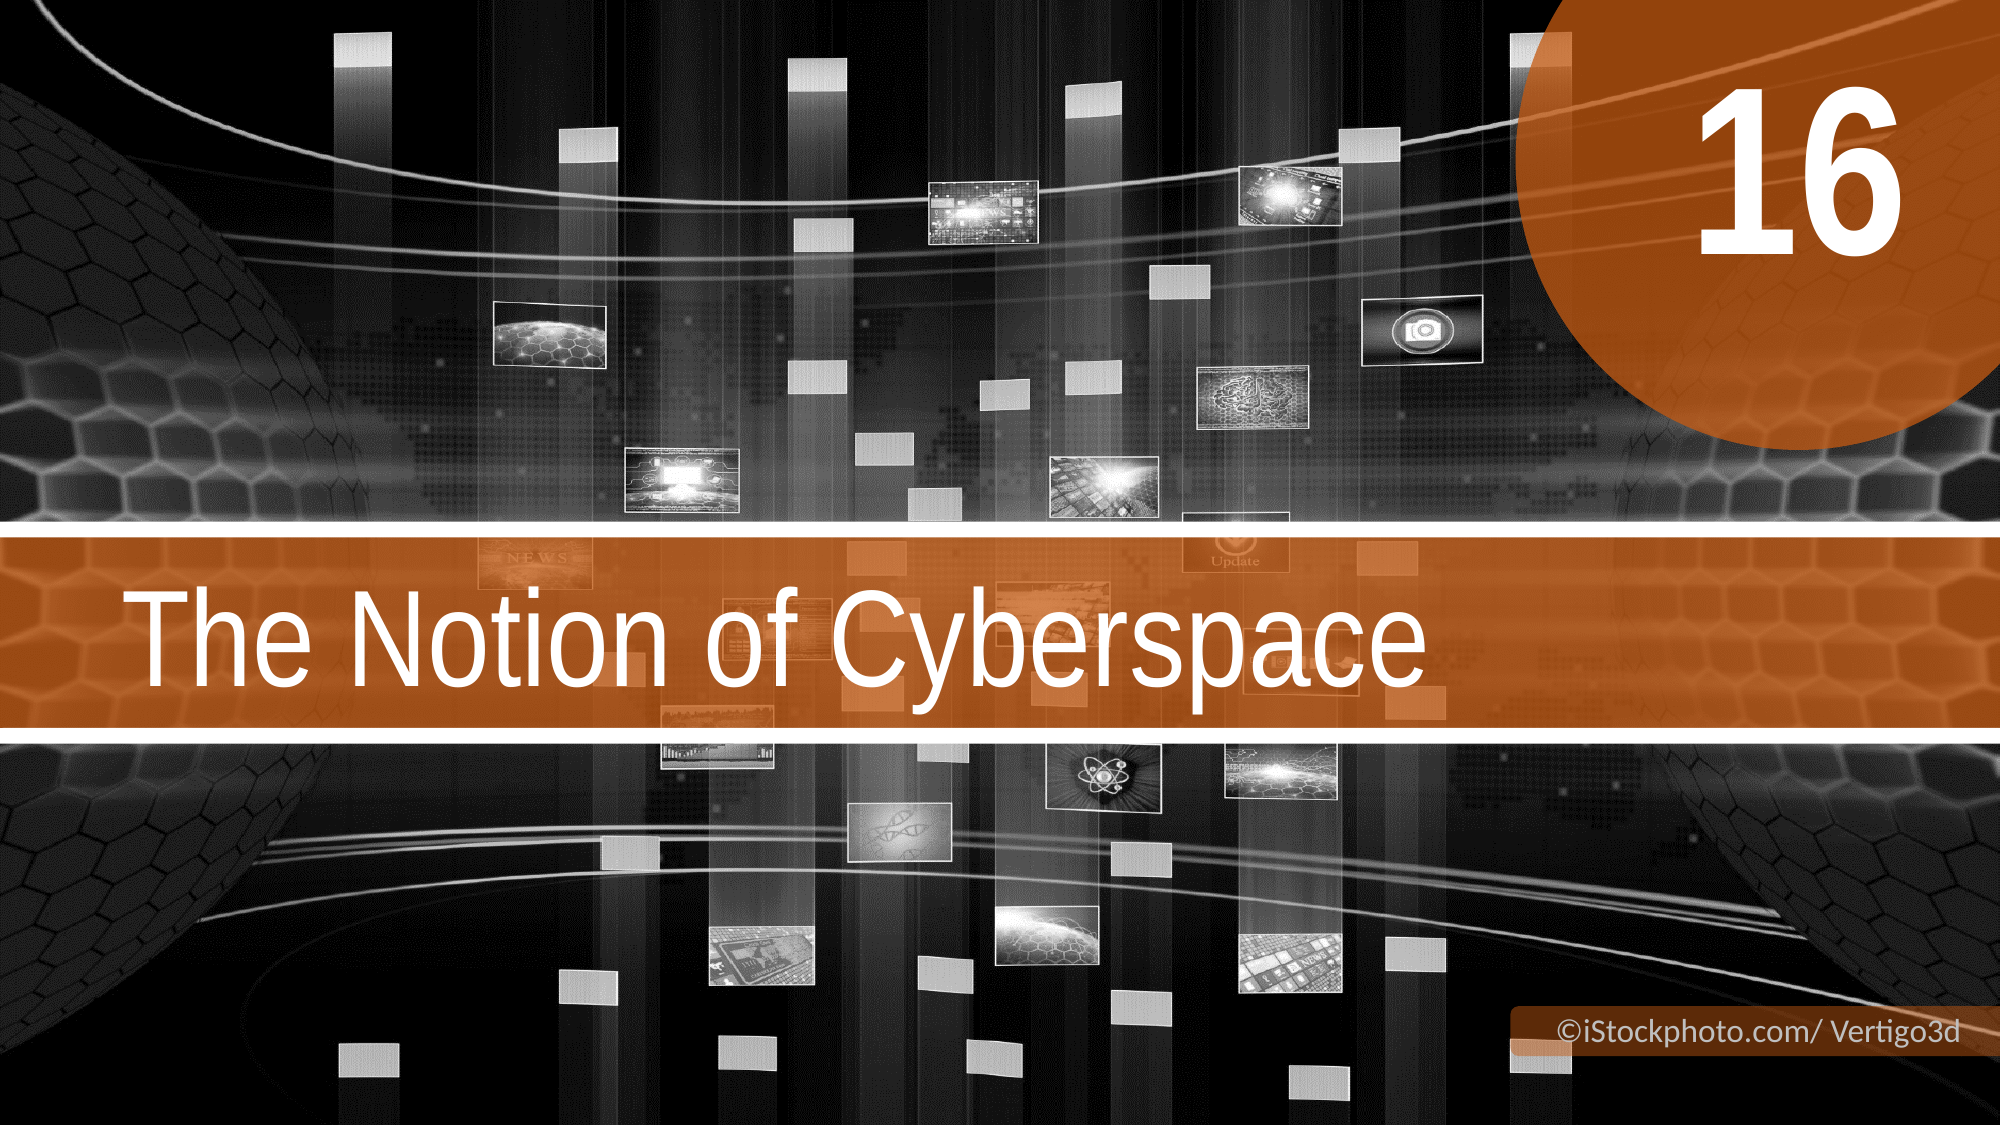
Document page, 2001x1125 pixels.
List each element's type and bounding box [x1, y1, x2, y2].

text_box [1515, 0, 2000, 450]
picture [0, 0, 2000, 1125]
